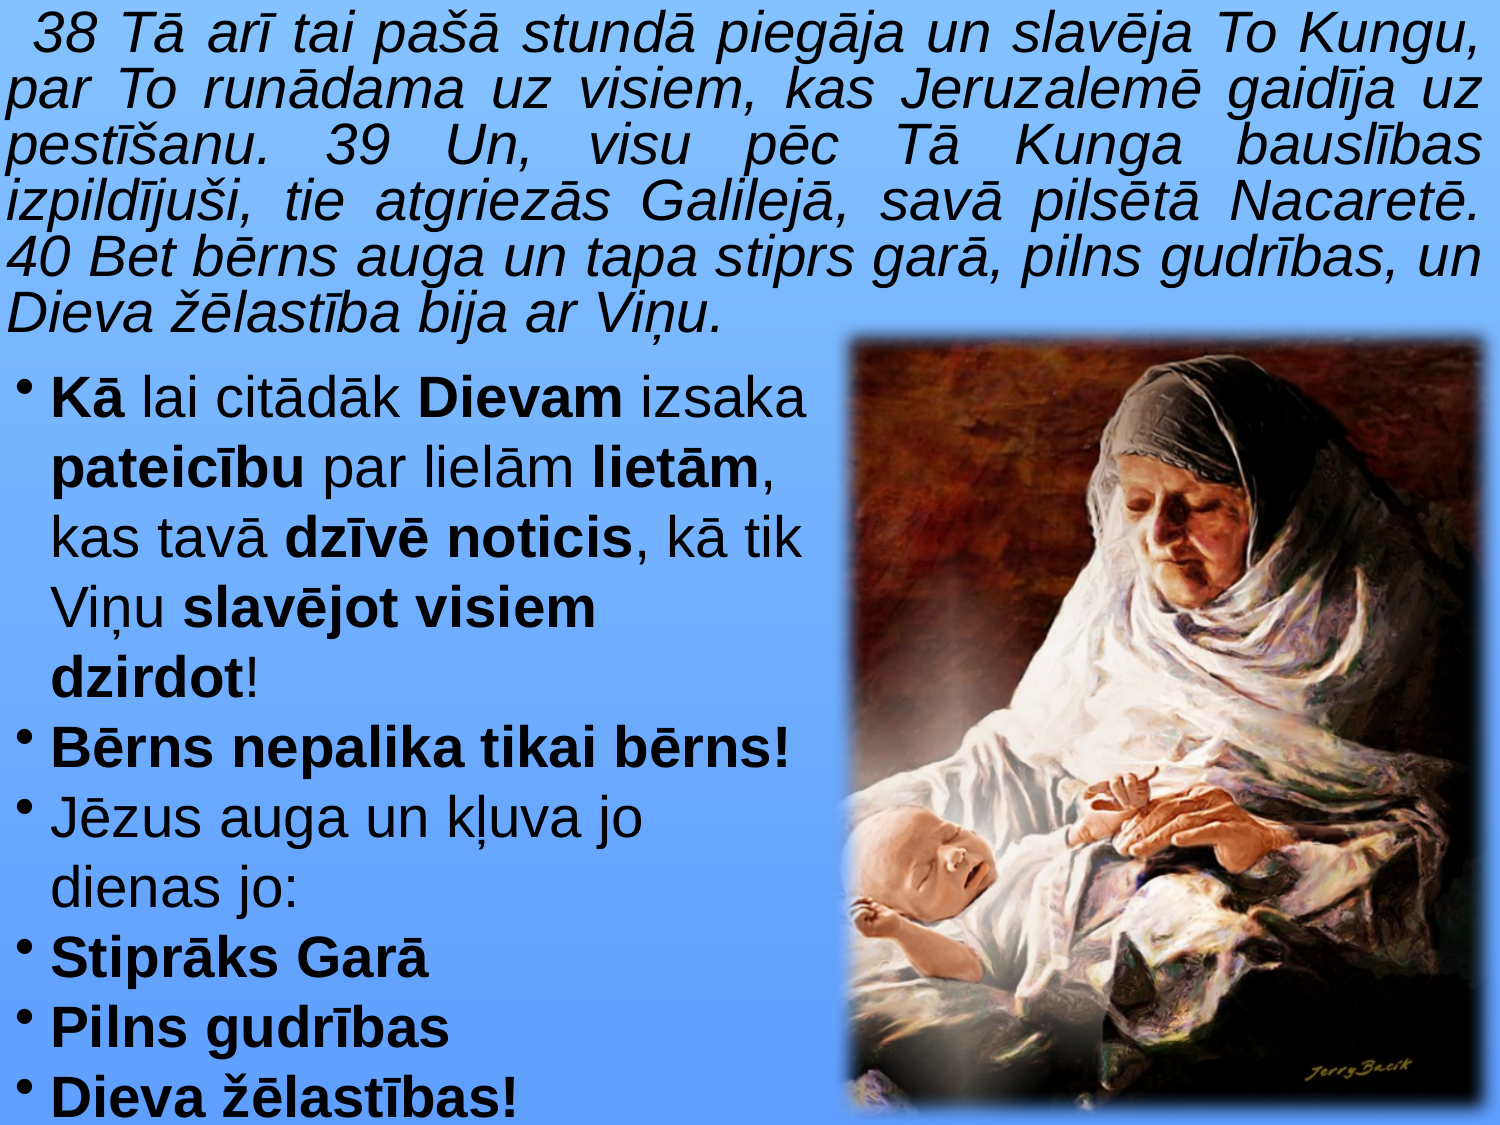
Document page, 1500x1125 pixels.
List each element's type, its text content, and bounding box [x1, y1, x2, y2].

list 38 Tā arī tai pašā stundā piegāja un slavēja To Kungu, par To runādama uz visiem, kas Jeruzalemē gaidīja uz pestīšanu. 39 Un, visu pēc Tā Kunga bauslības izpildījuši, tie atgriezās Galilejā, savā pilsētā Nacaretē. 40 Bet bērns auga un tapa stiprs garā, pilns gudrības, un Dieva žēlastība bija ar Viņu. [0, 0, 1500, 198]
text_box Kā lai citādāk Dievam izsaka pateicību par lielām lietām, kas tavā dzīvē noticis, kā tik Viņu slavējot visiem dzirdot! Bērns nepalika tikai bērns! Jēzus auga un kļuva jo dienas jo: Stiprāks Garā Pilns gudrības Dieva žēlastības! [0, 351, 826, 1125]
picture [831, 320, 1500, 1125]
